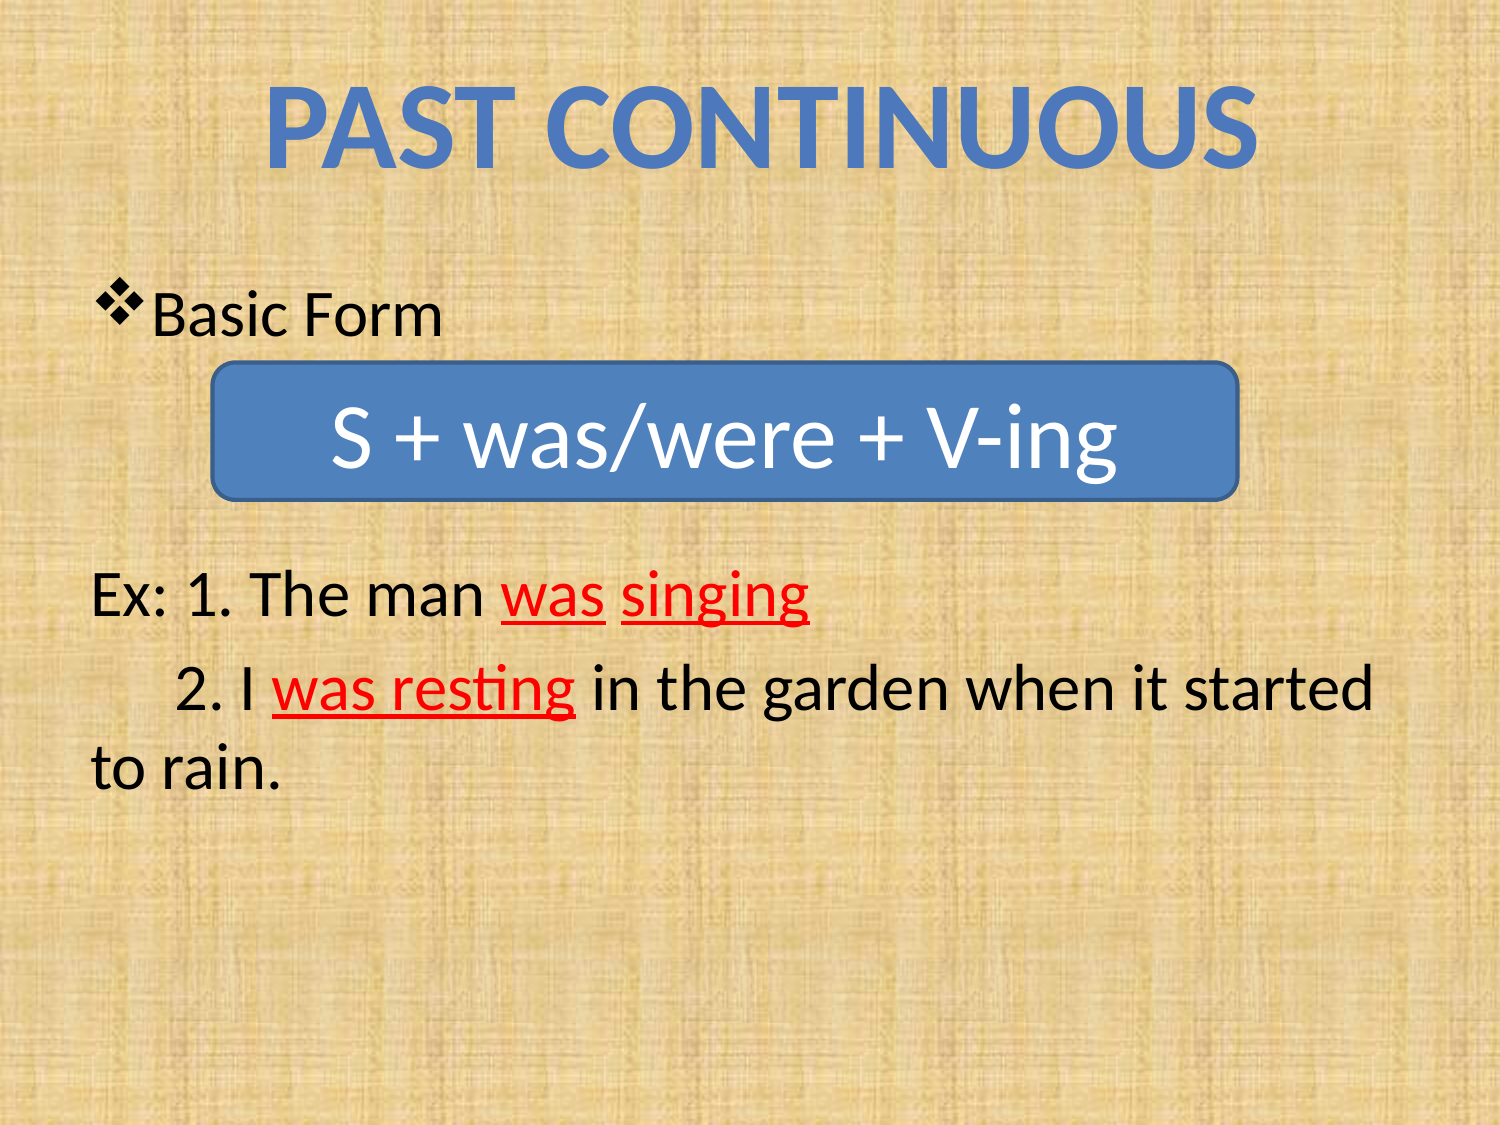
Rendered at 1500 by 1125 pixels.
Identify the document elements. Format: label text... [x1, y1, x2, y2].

title PAST CONTINUOUS [87, 24, 1438, 213]
text_box S + was/were + V-ing [210, 360, 1240, 502]
list Basic Form Ex: 1. The man was singing 2. I was resting in the garden when it started to rain. [75, 262, 1425, 1005]
picture [0, 0, 1500, 1125]
